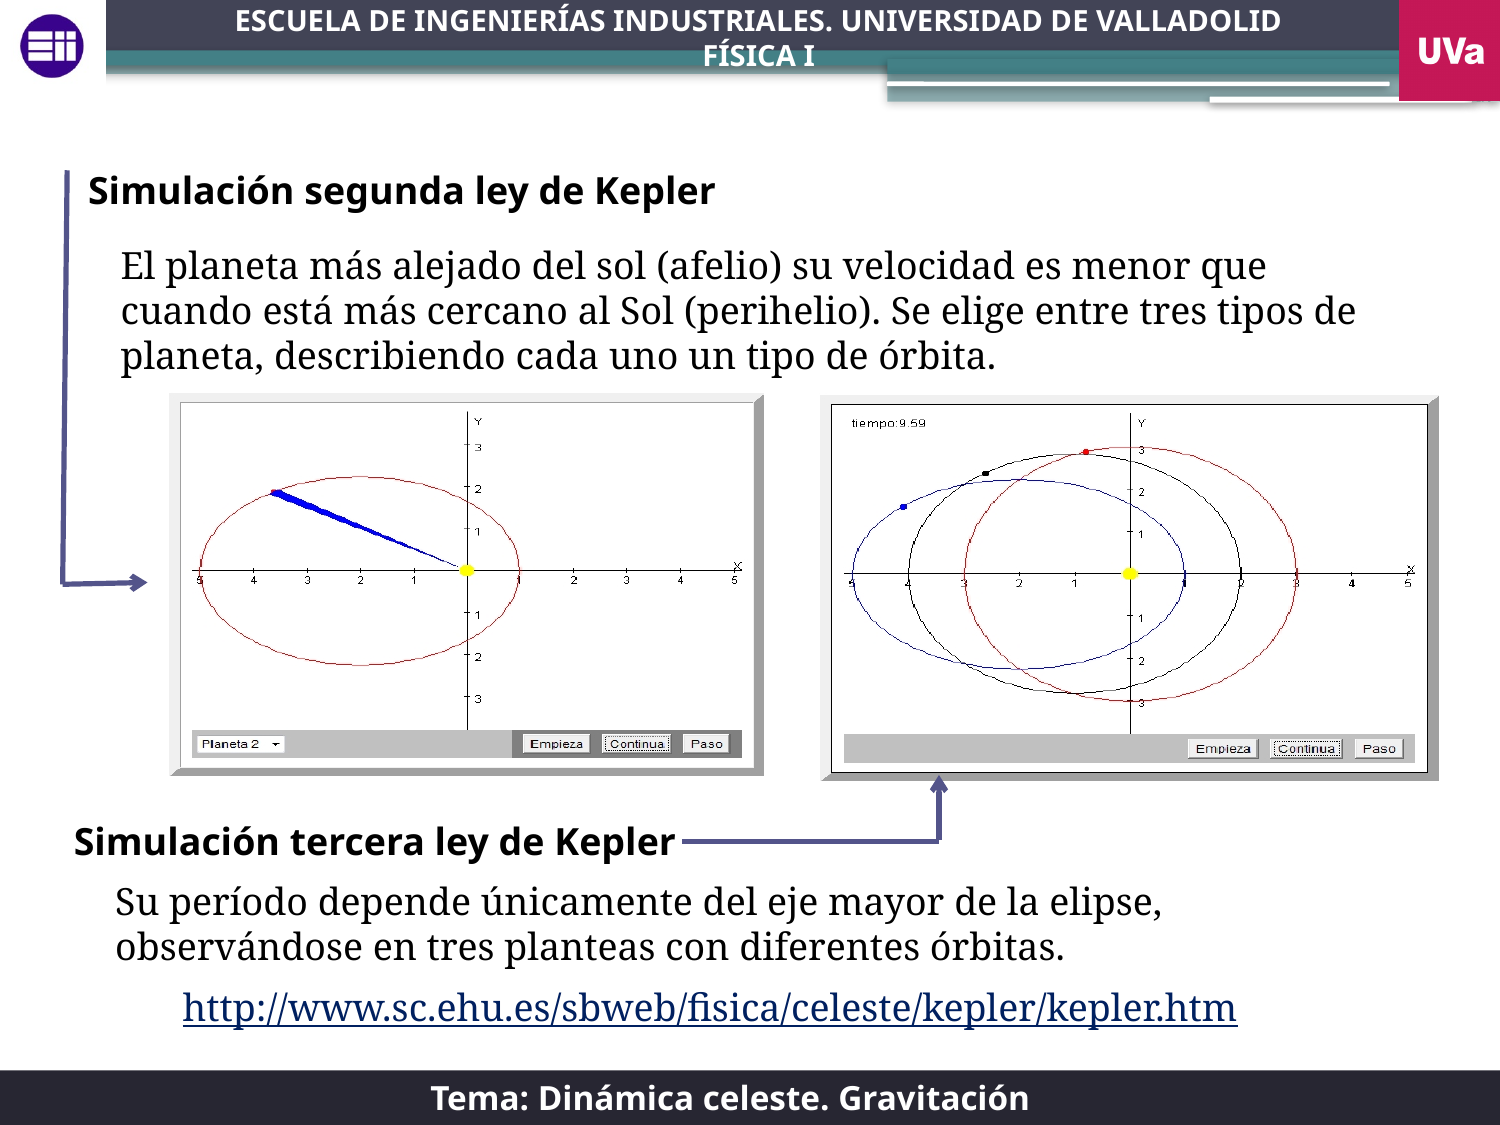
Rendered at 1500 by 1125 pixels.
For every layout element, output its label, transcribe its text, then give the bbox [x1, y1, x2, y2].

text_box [62, 170, 68, 585]
picture [0, 0, 106, 97]
text_box [1055, 1069, 1500, 1125]
text_box El planeta más alejado del sol (afelio) su velocidad es menor que cuando está más cercano al Sol (perihelio). Se elige entre tres tipos de planeta, describiendo cada uno un tipo de órbita. [105, 235, 1418, 430]
text_box Tema: Dinámica celeste. Gravitación [415, 1069, 1055, 1125]
picture [819, 392, 1441, 781]
text_box http://www.sc.ehu.es/sbweb/fisica/celeste/kepler/kepler.htm [168, 976, 1500, 1037]
text_box [0, 1069, 415, 1125]
picture [167, 392, 764, 777]
text_box Simulación segunda ley de Kepler [73, 159, 732, 219]
picture [1399, 0, 1500, 102]
text_box Simulación tercera ley de Kepler [59, 810, 692, 870]
text_box Su período depende únicamente del eje mayor de la elipse, observándose en tres planteas con diferentes órbitas. [100, 870, 1412, 976]
text_box ESCUELA DE INGENIERÍAS INDUSTRIALES. UNIVERSIDAD DE VALLADOLID FÍSICA I [219, 0, 1298, 80]
